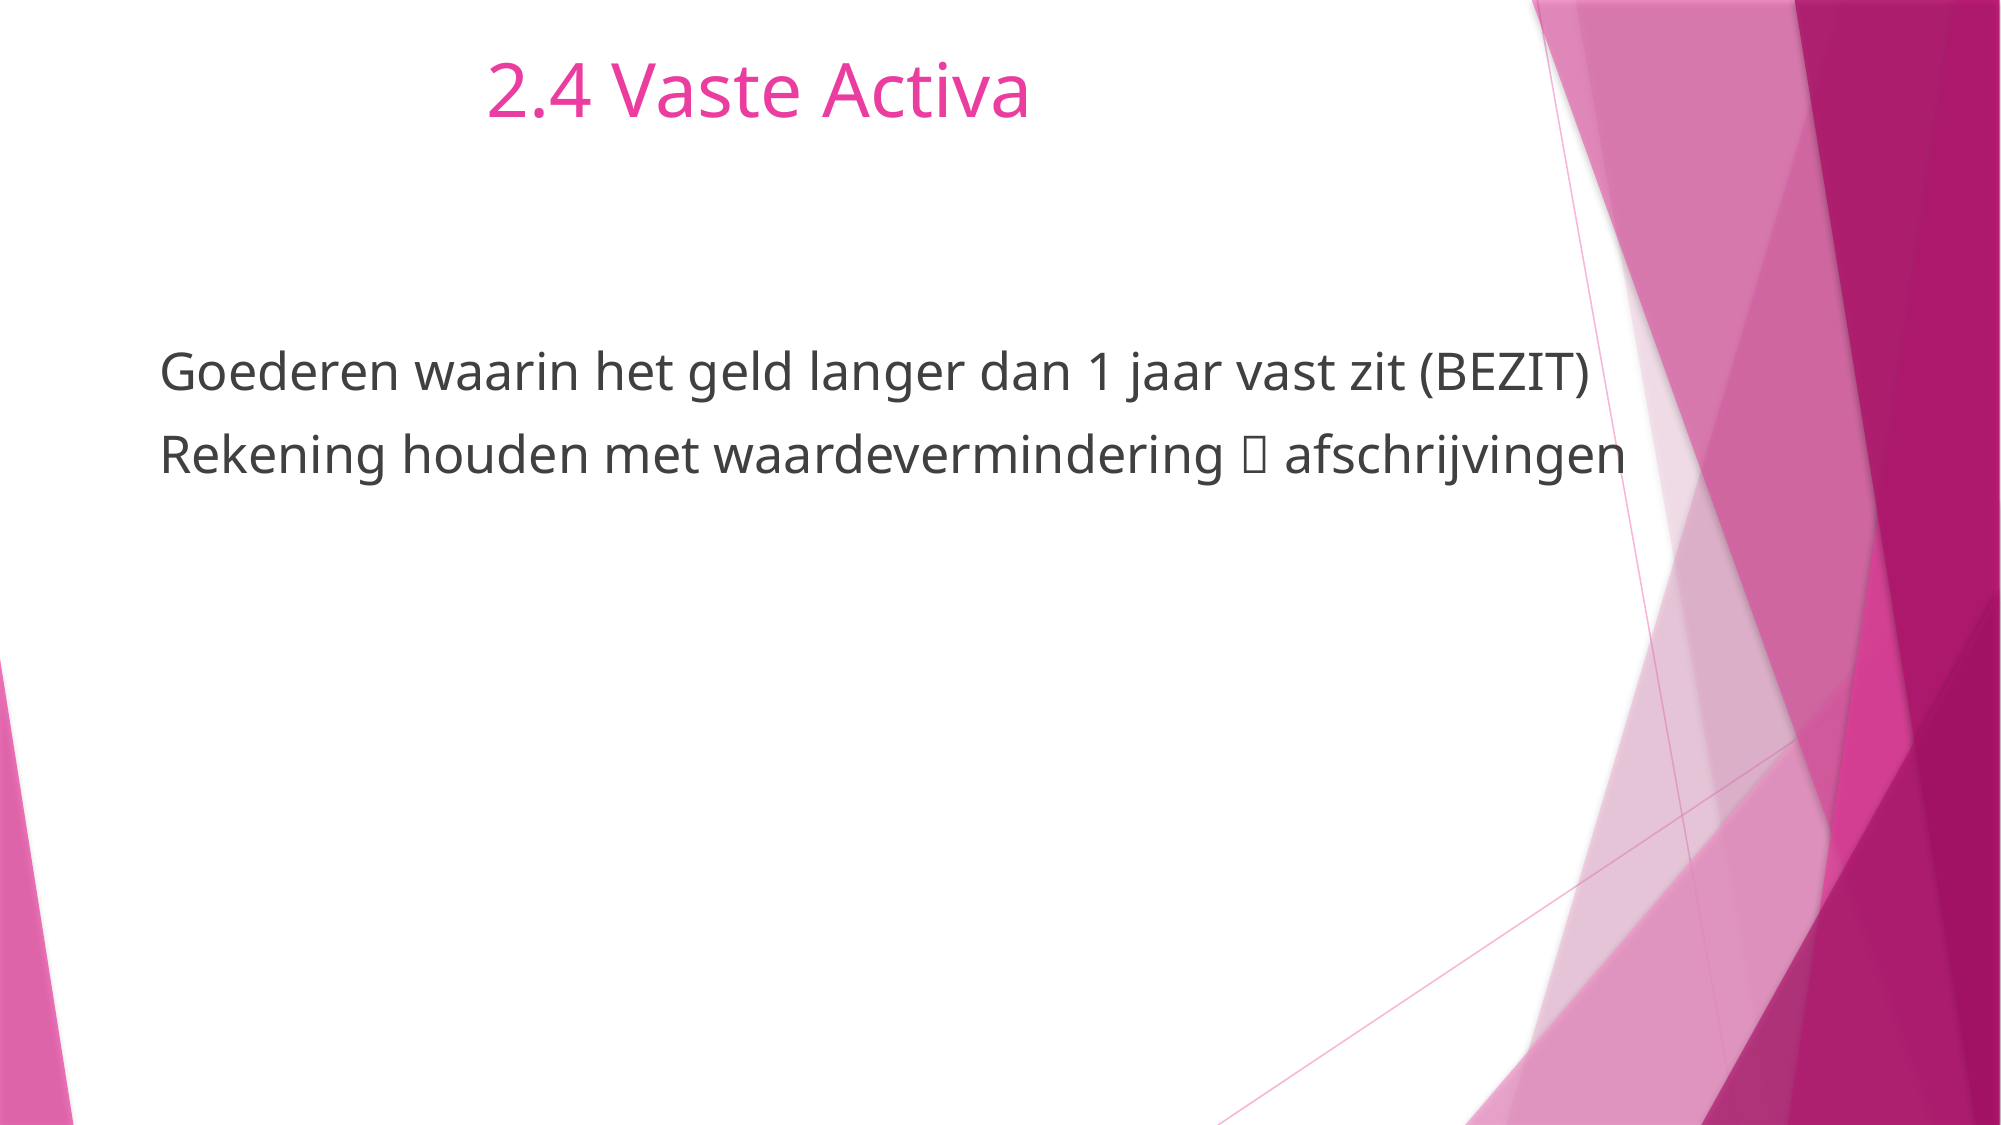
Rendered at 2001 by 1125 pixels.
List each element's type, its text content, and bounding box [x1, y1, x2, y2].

title 2.4 Vaste Activa [471, 35, 1750, 275]
list Goederen waarin het geld langer dan 1 jaar vast zit (BEZIT) Rekening houden met waardevermindering  afschrijvingen [144, 331, 1750, 1006]
